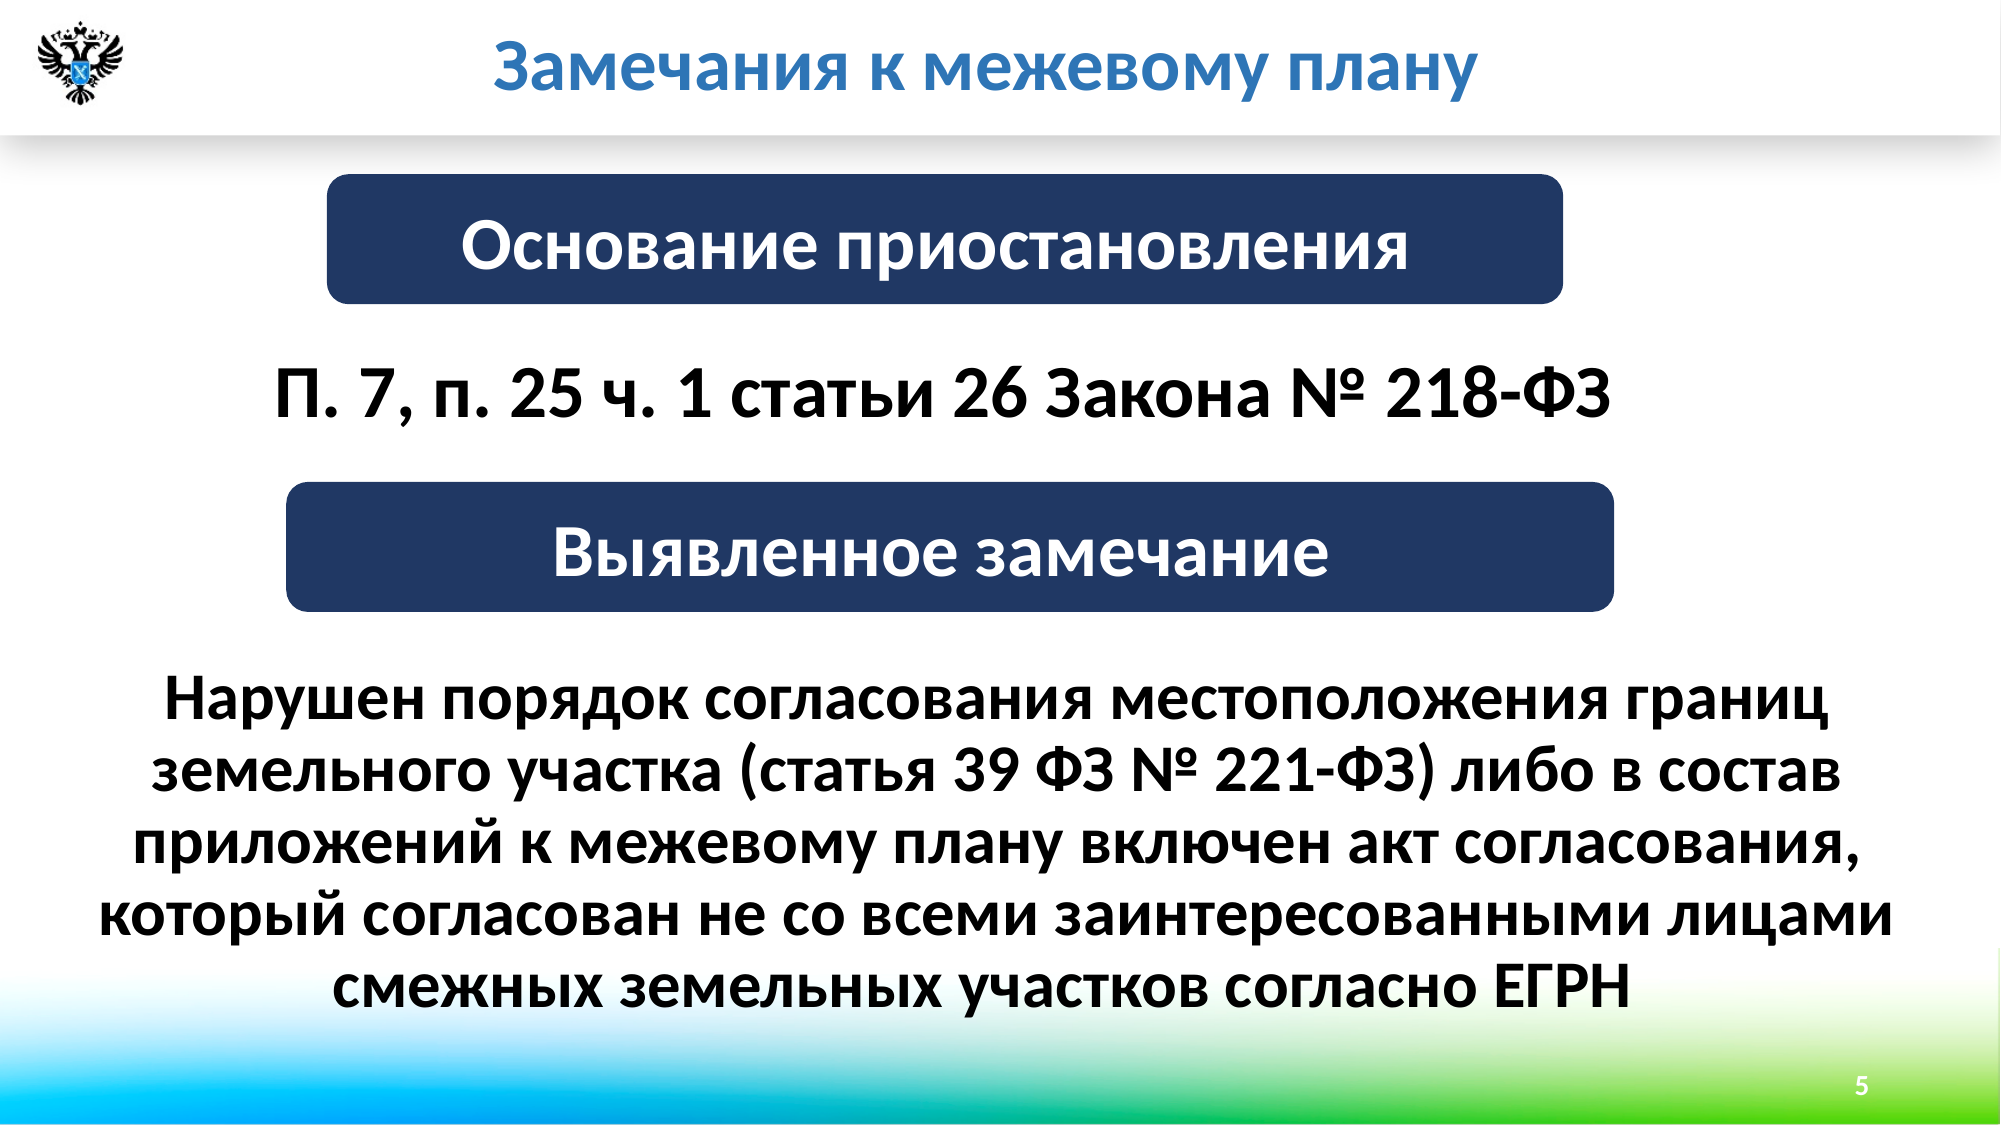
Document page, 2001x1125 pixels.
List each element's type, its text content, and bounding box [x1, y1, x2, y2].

picture [0, 947, 2000, 1125]
text_box Нарушен порядок согласования местоположения границ земельного участка (статья 39 ФЗ № 221-ФЗ) либо в состав приложений к межевому плану включен акт согласования, который согласован не со всеми заинтересованными лицами смежных земельных участков согласно ЕГРН [60, 630, 1935, 1054]
text_box Замечания к межевому плану [131, 0, 1843, 134]
slide_number 5 [1434, 1054, 1885, 1114]
title П. 7, п. 25 ч. 1 статьи 26 Закона № 218-ФЗ [254, 322, 1650, 464]
picture [23, 5, 131, 120]
text_box Основание приостановления [325, 173, 1565, 306]
text_box Выявленное замечание [285, 480, 1616, 613]
